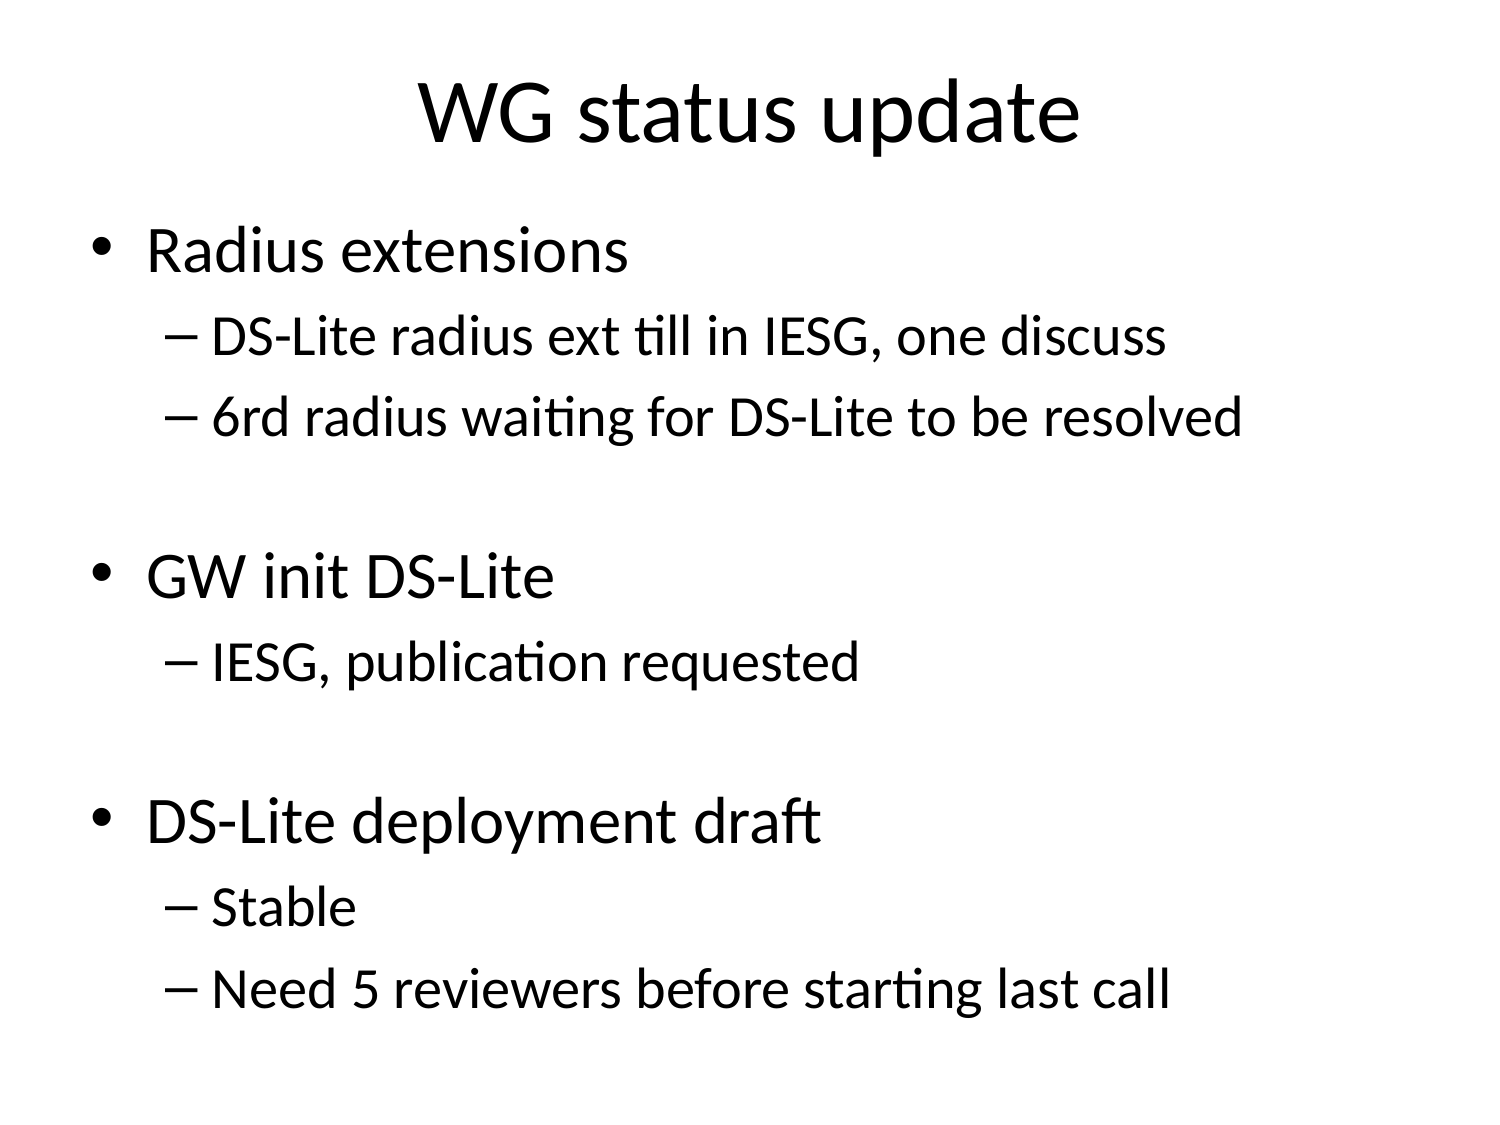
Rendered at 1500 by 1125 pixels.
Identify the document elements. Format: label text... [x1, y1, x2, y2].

list Radius extensions DS-Lite radius ext till in IESG, one discuss 6rd radius waiting for DS-Lite to be resolved GW init DS-Lite IESG, publication requested DS-Lite deployment draft Stable Need 5 reviewers before starting last call [75, 197, 1425, 1049]
title WG status update [75, 12, 1425, 197]
